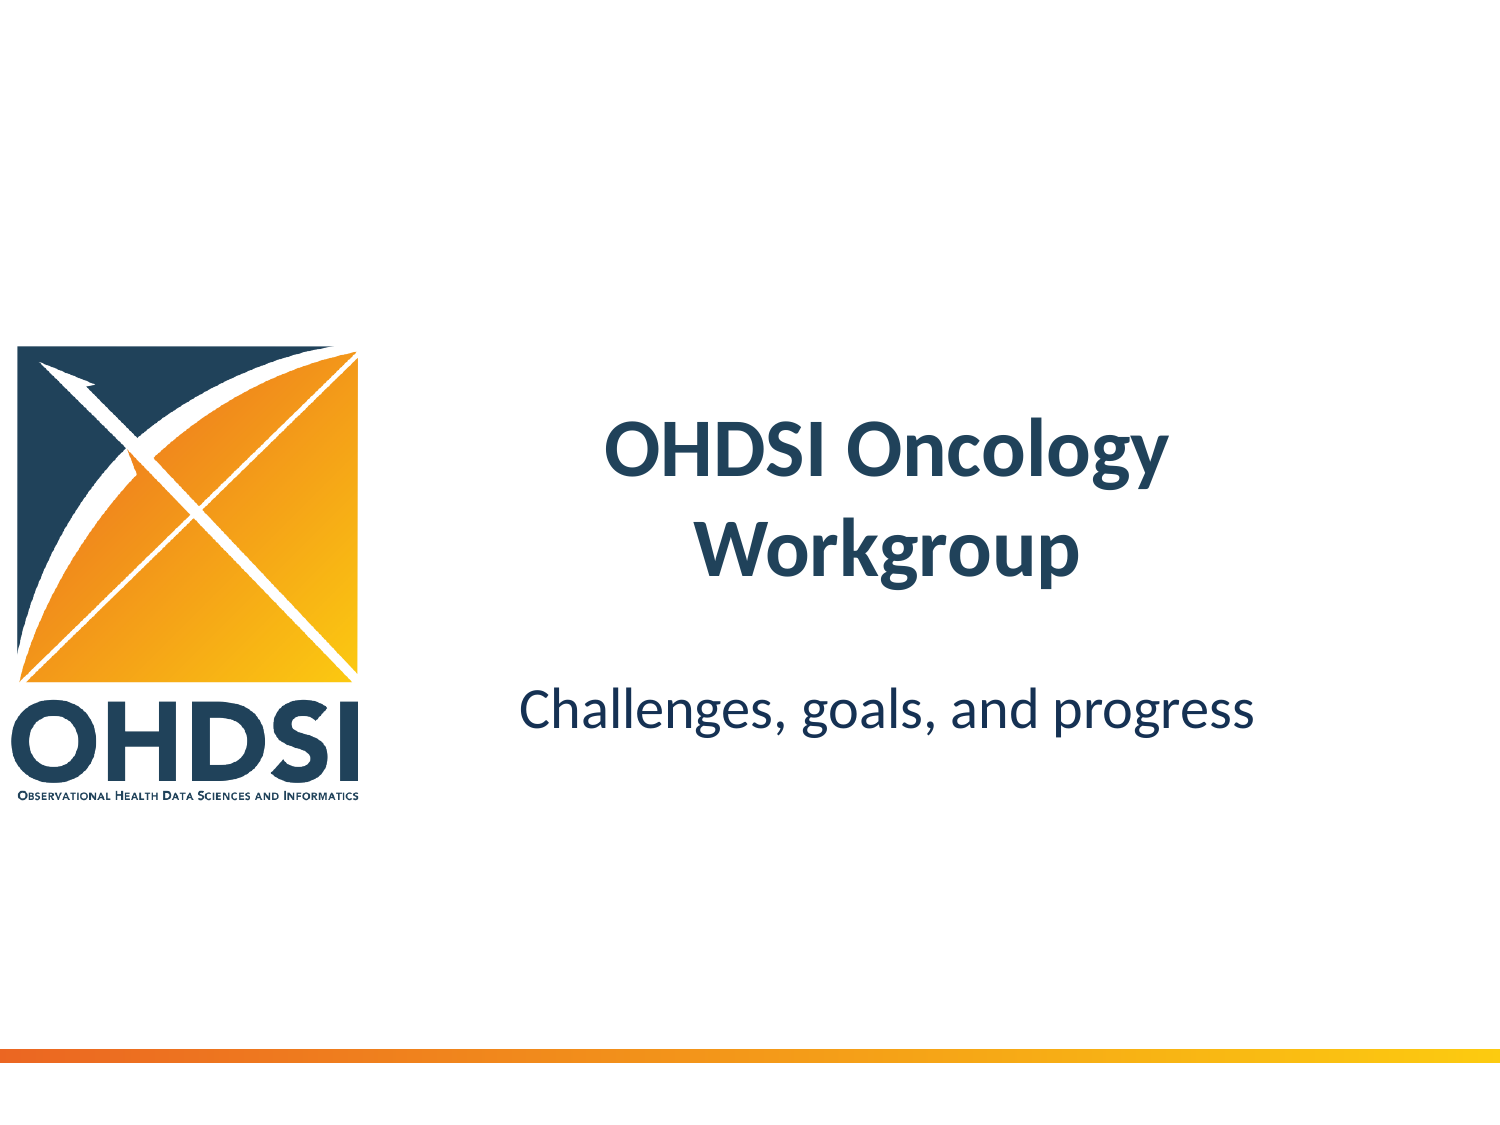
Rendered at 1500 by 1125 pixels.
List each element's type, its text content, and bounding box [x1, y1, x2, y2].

subtitle Challenges, goals, and progress [387, 662, 1388, 950]
picture [0, 307, 403, 838]
title OHDSI Oncology Workgroup [387, 349, 1388, 638]
